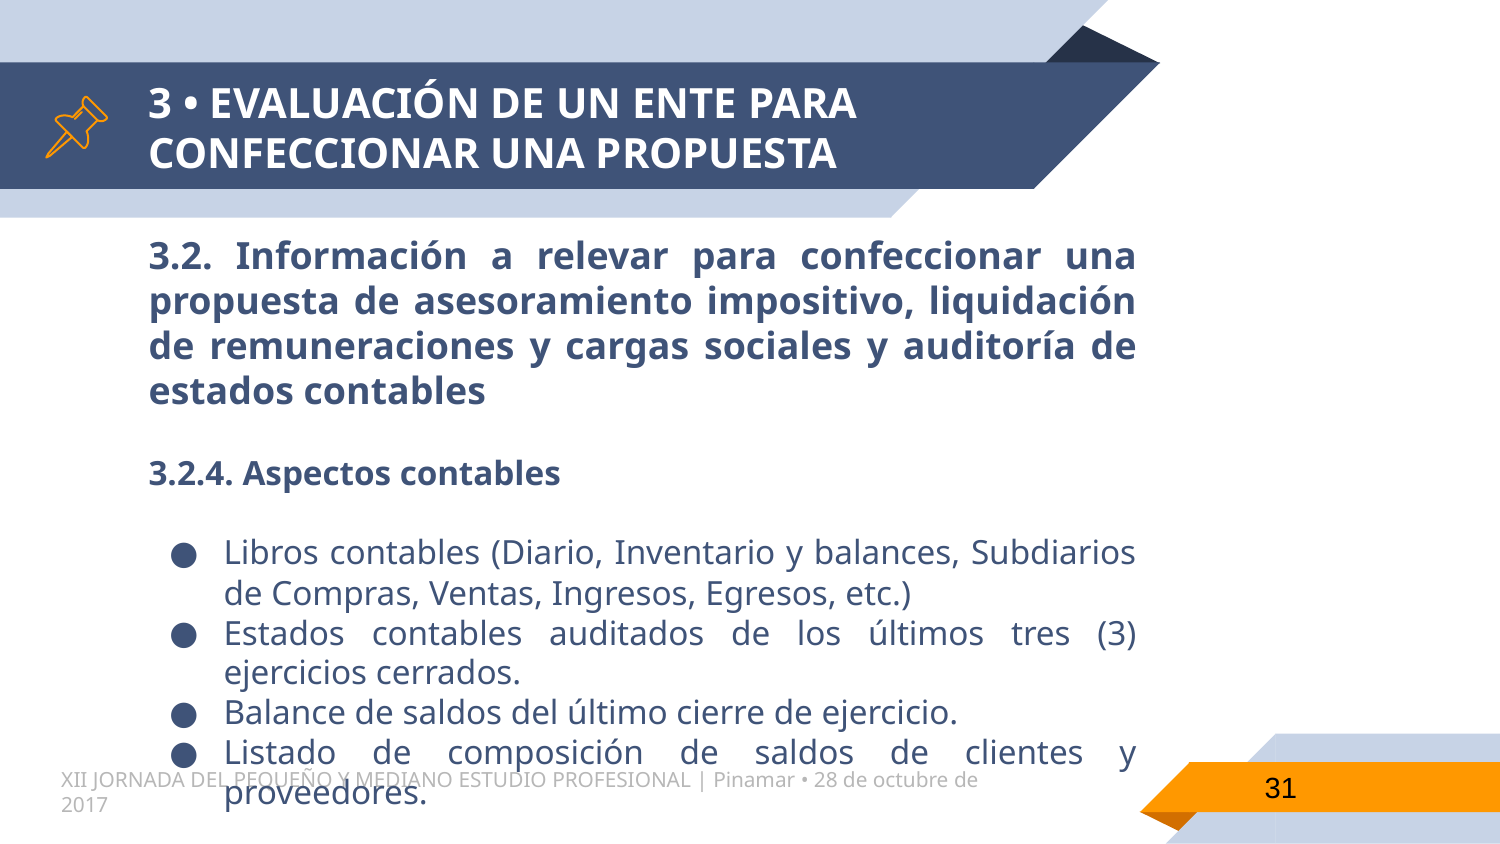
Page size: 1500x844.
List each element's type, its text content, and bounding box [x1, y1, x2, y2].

text_box 3.2. Información a relevar para confeccionar una propuesta de asesoramiento impositivo, liquidación de remuneraciones y cargas sociales y auditoría de estados contables 3.2.4. Aspectos contables Libros contables (Diario, Inventario y balances, Subdiarios de Compras, Ventas, Ingresos, Egresos, etc.) Estados contables auditados de los últimos tres (3) ejercicios cerrados. Balance de saldos del último cierre de ejercicio. Listado de composición de saldos de clientes y proveedores. [133, 217, 1153, 791]
title 3 • EVALUACIÓN DE UN ENTE PARA CONFECCIONAR UNA PROPUESTA [133, 64, 1101, 190]
slide_number 31 [1249, 760, 1494, 813]
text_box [46, 96, 108, 158]
